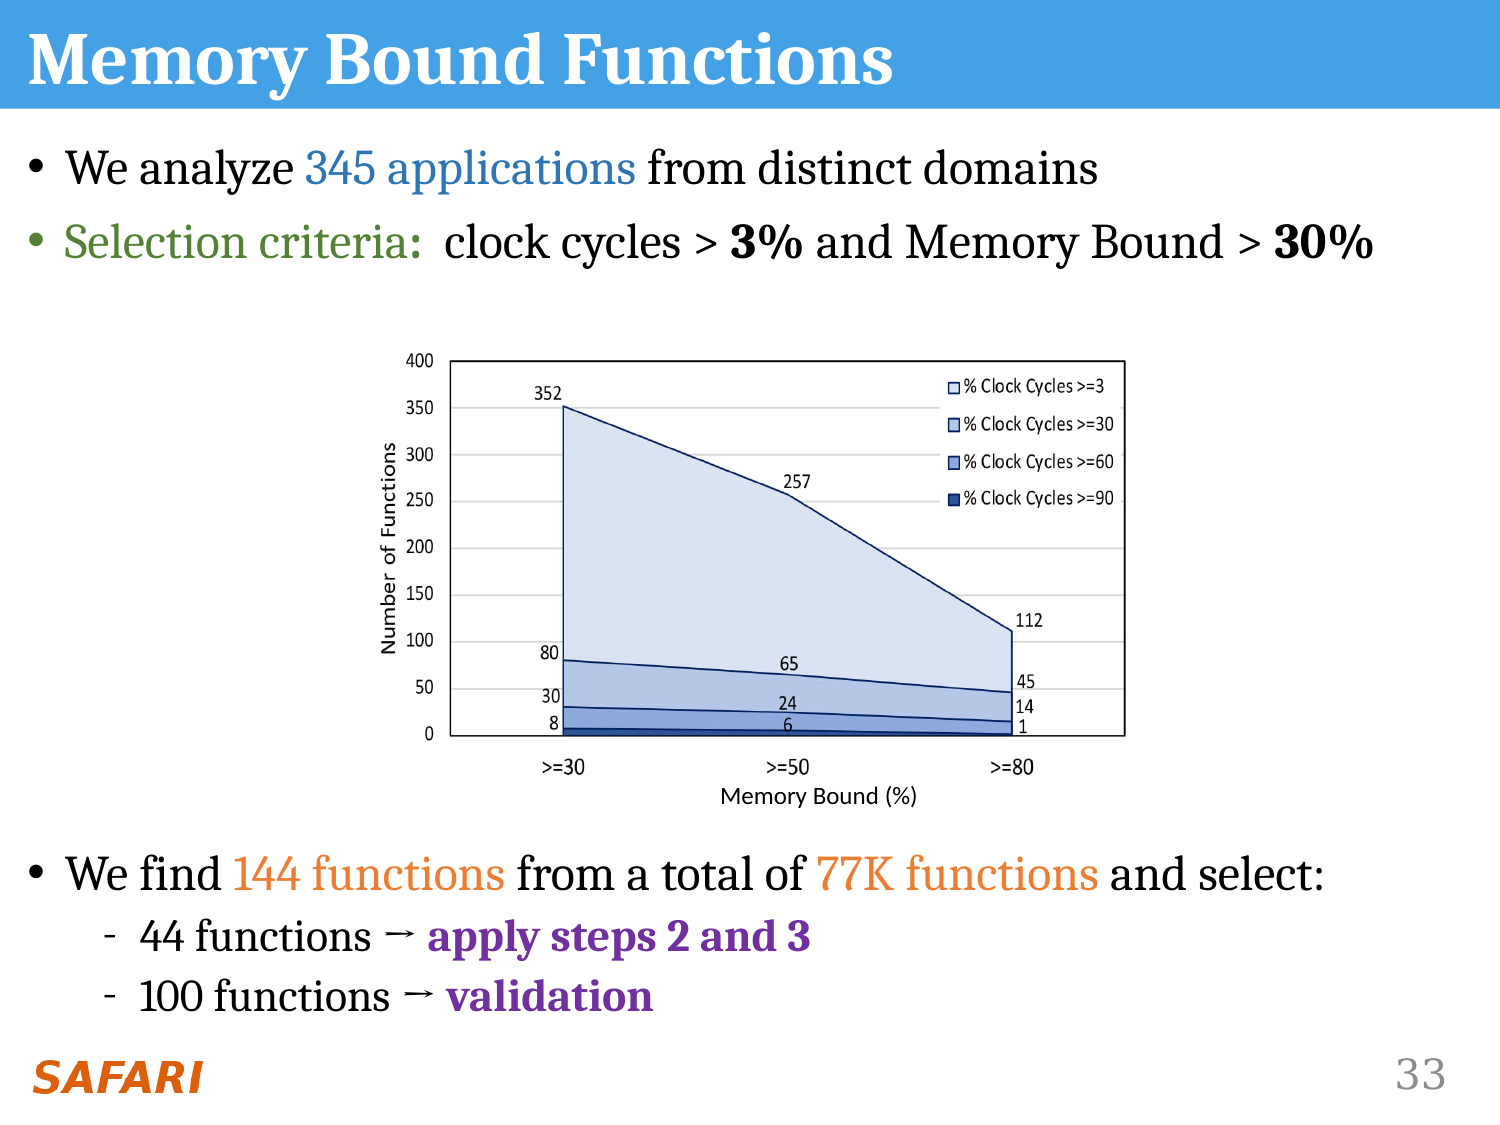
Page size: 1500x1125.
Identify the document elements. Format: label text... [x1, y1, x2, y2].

title Memory Bound Functions [12, 12, 1487, 133]
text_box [355, 340, 1144, 815]
list We analyze 345 applications from distinct domains Selection criteria: clock cycles > 3% and Memory Bound > 30% We find 144 functions from a total of 77K functions and select: 44 functions → apply steps 2 and 3 100 functions → validation [12, 133, 1487, 1022]
picture [31, 1051, 209, 1104]
text_box 33 [1299, 1042, 1463, 1103]
